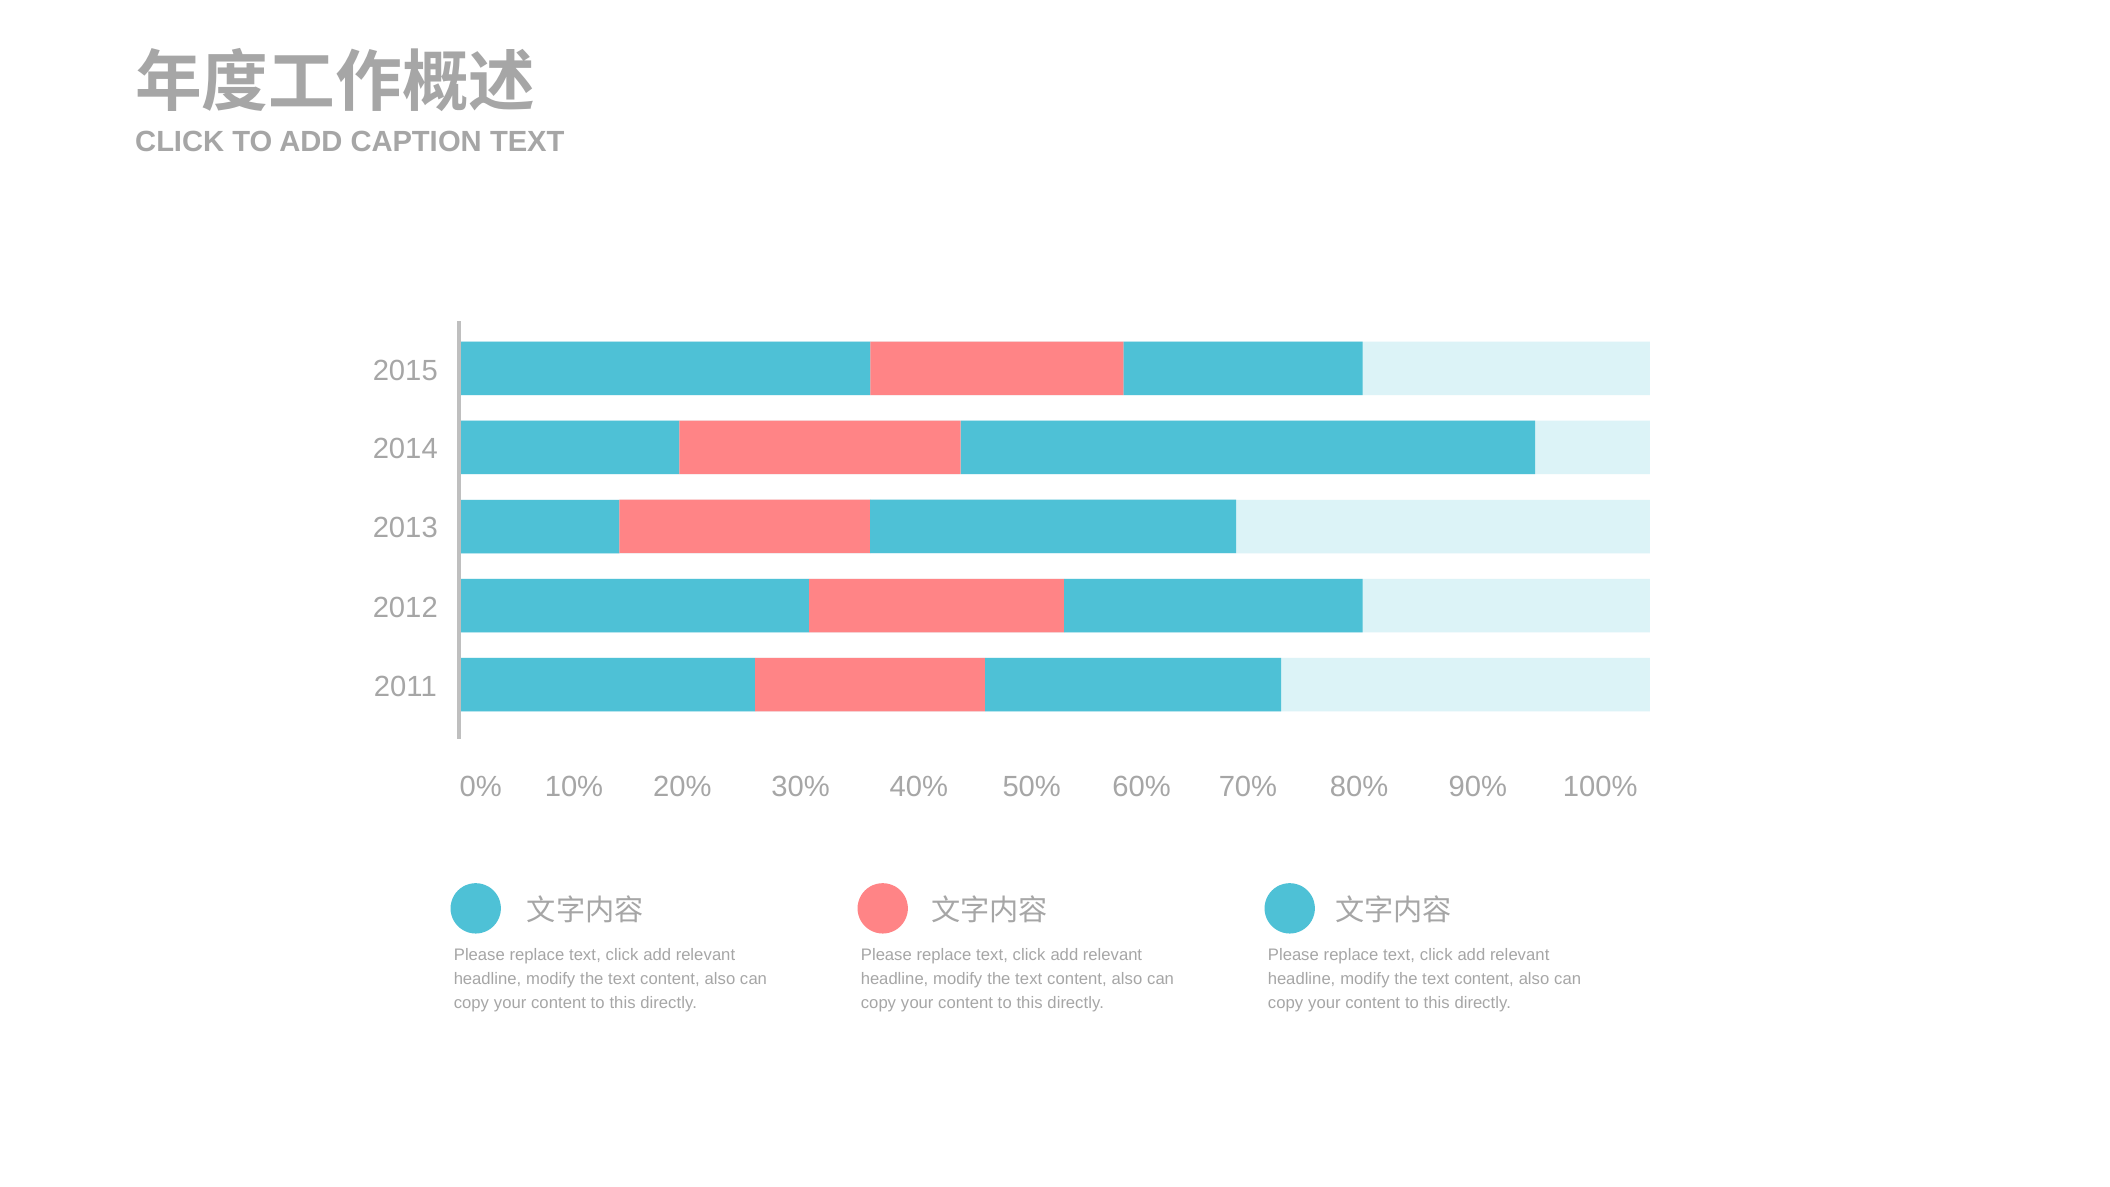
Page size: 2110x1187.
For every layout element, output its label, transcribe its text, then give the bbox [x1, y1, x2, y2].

text_box [449, 882, 502, 932]
text_box 文字内容 [1320, 876, 1468, 932]
text_box CLICK TO ADD CAPTION TEXT [135, 122, 596, 158]
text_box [357, 321, 1654, 807]
text_box [1263, 882, 1316, 932]
text_box 文字内容 [916, 876, 1063, 932]
text_box Please replace text, click add relevant headline, modify the text content, also can copy your content to this directly. [846, 932, 1215, 1020]
text_box 文字内容 [512, 876, 659, 932]
text_box 年度工作概述 [135, 38, 596, 119]
text_box Please replace text, click add relevant headline, modify the text content, also can copy your content to this directly. [1253, 932, 1622, 1020]
text_box [856, 882, 909, 932]
text_box Please replace text, click add relevant headline, modify the text content, also can copy your content to this directly. [439, 932, 808, 1020]
